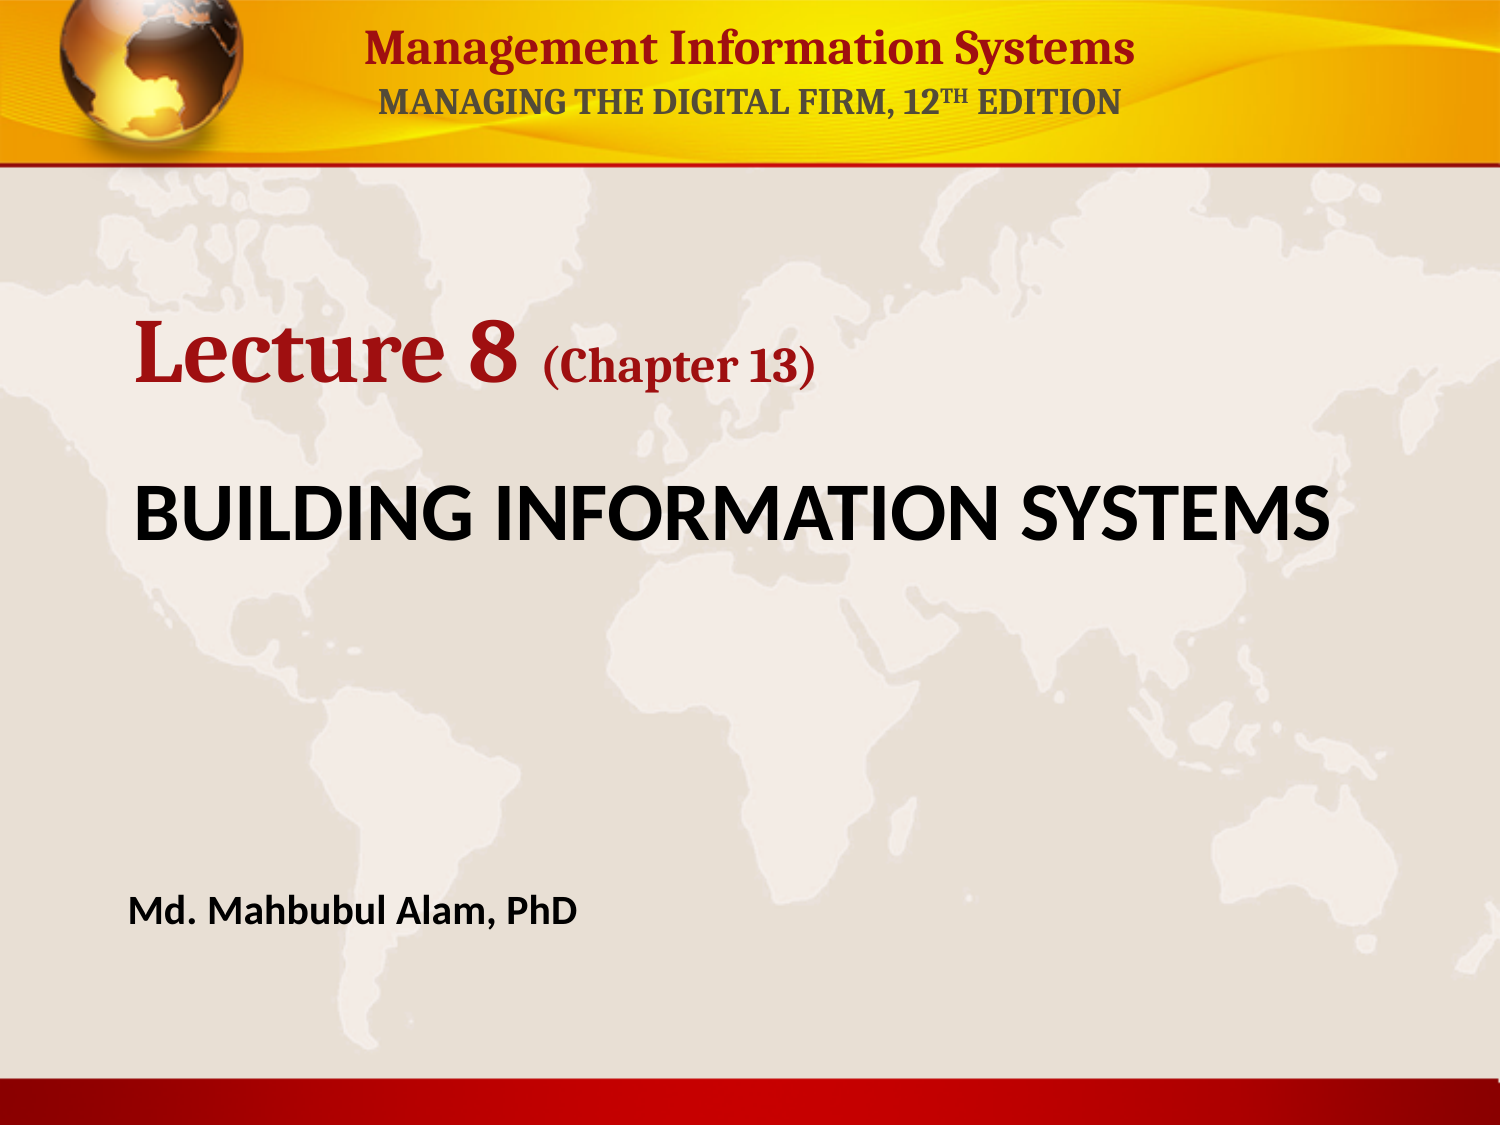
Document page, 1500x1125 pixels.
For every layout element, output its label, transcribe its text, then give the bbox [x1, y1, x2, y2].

list Md. Mahbubul Alam, PhD [112, 875, 1013, 1038]
picture [0, 0, 1500, 1125]
list Lecture 8 (Chapter 13) [118, 249, 1394, 409]
title BUILDING INFORMATION SYSTEMS [118, 450, 1463, 750]
